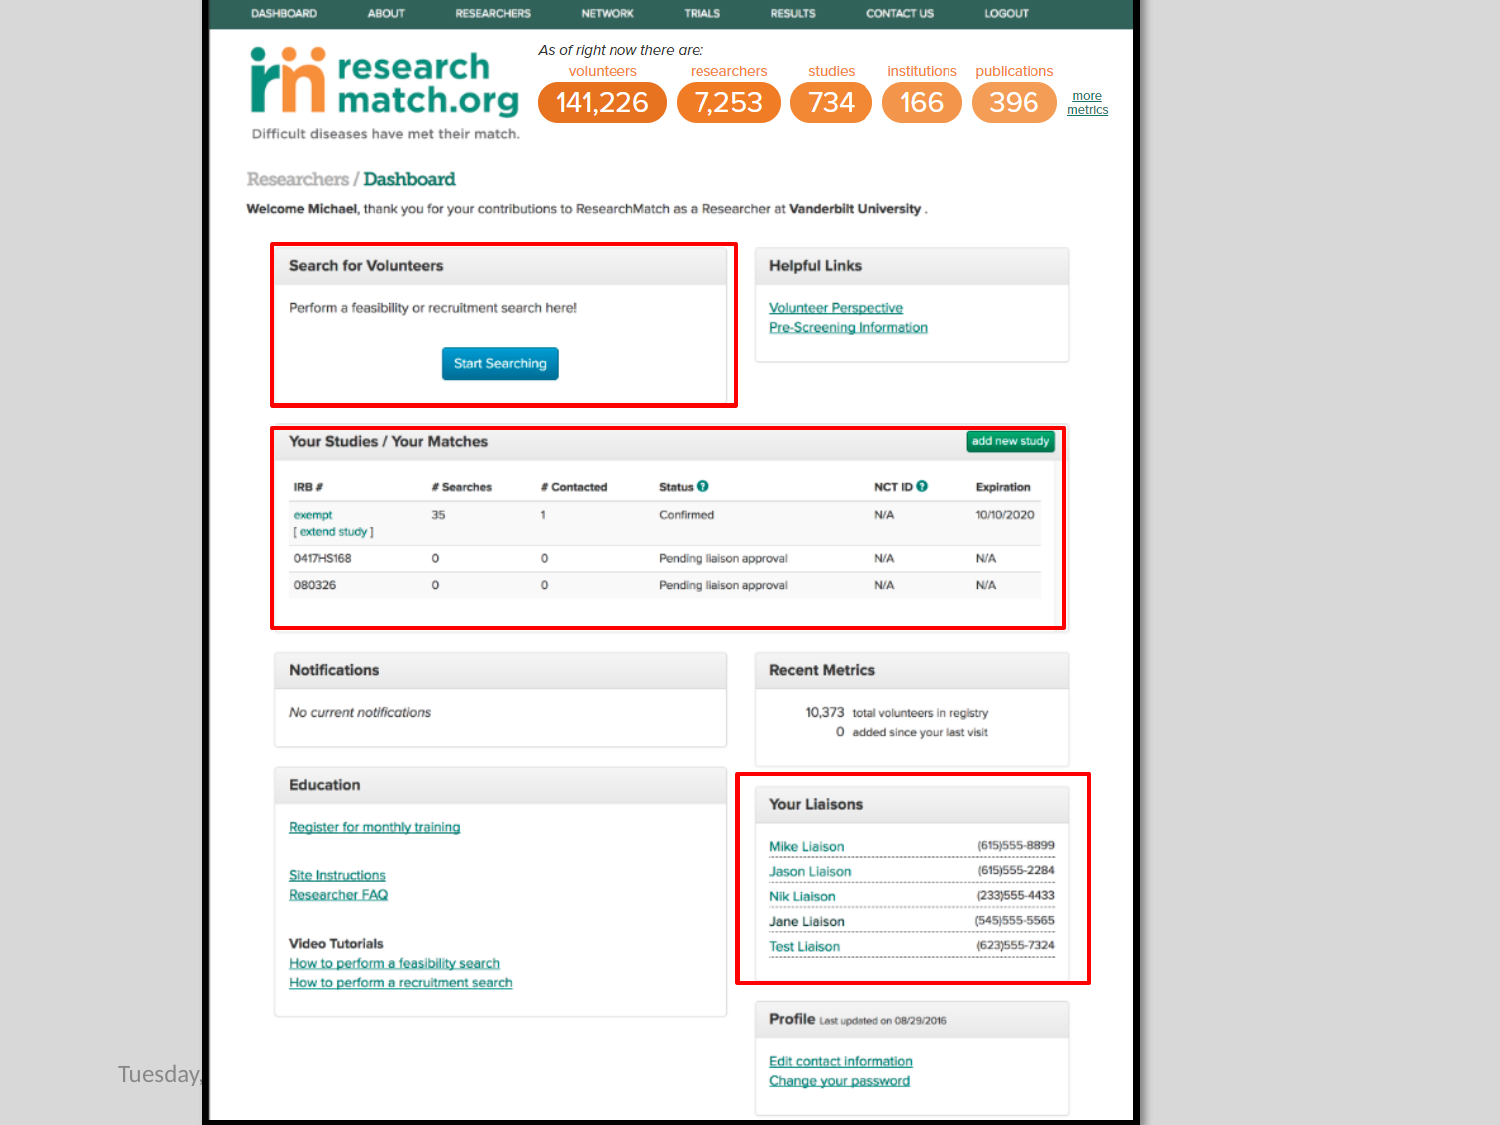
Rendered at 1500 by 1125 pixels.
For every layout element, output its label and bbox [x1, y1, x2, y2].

picture [208, 0, 1134, 1120]
slide_number [103, 1042, 203, 1103]
